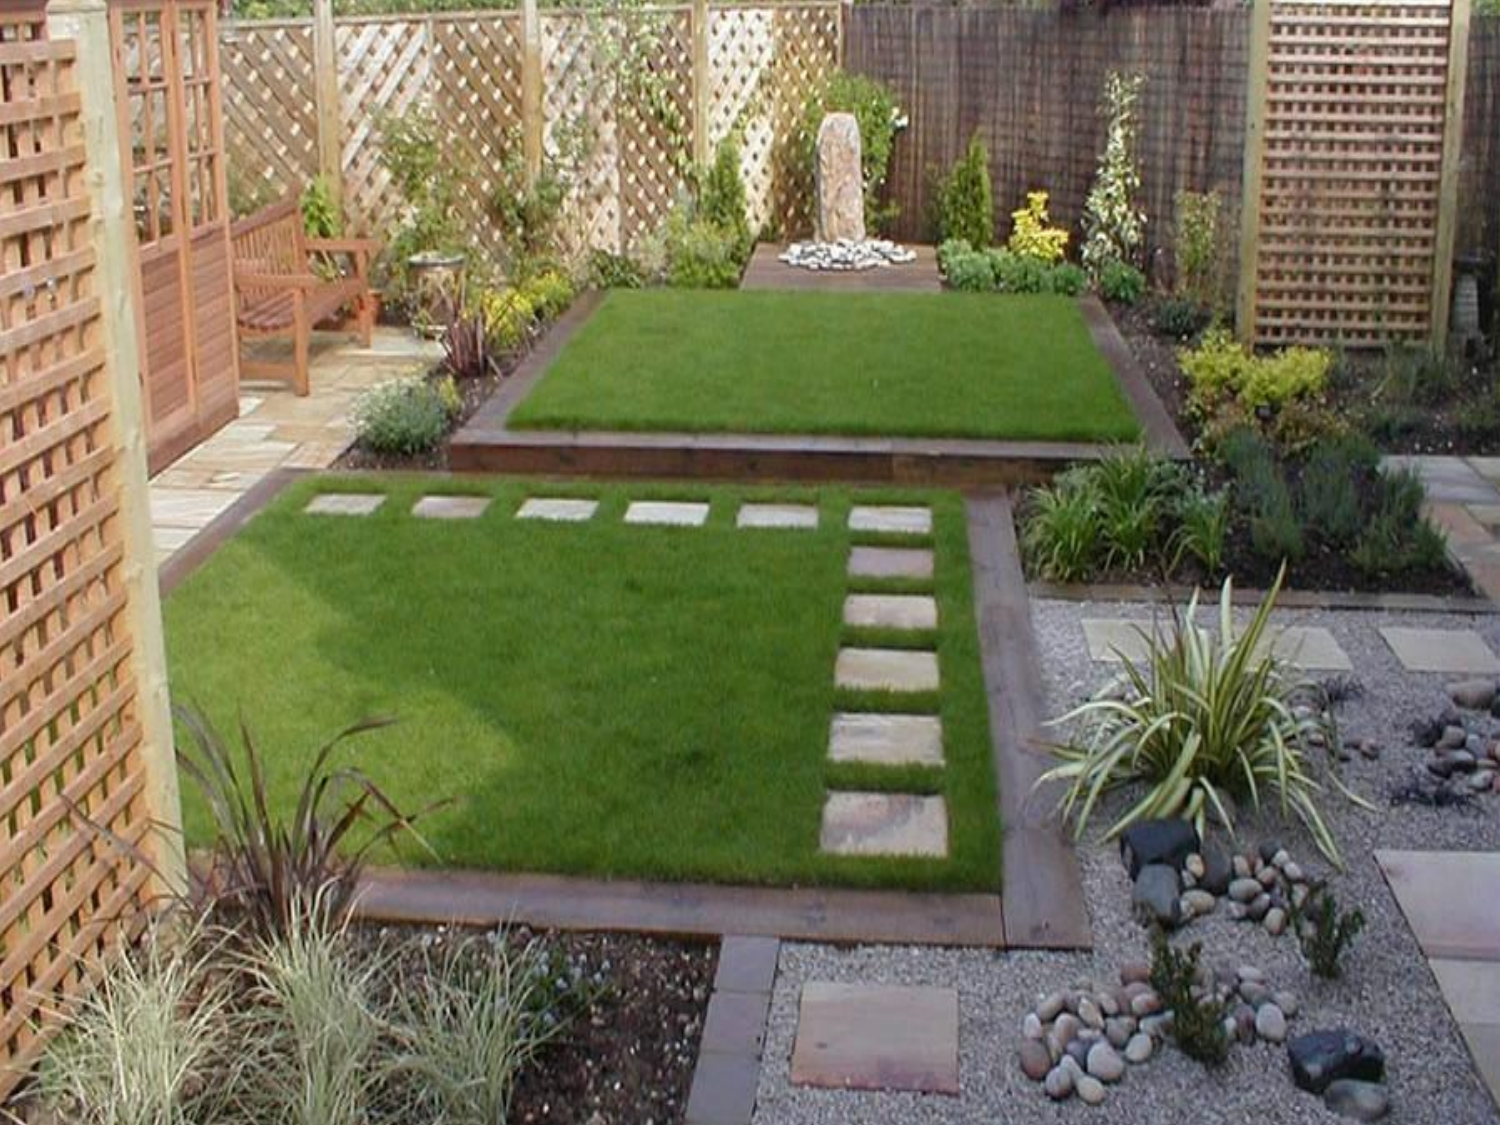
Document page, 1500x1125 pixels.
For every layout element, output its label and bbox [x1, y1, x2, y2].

text_box [0, 0, 1500, 1125]
